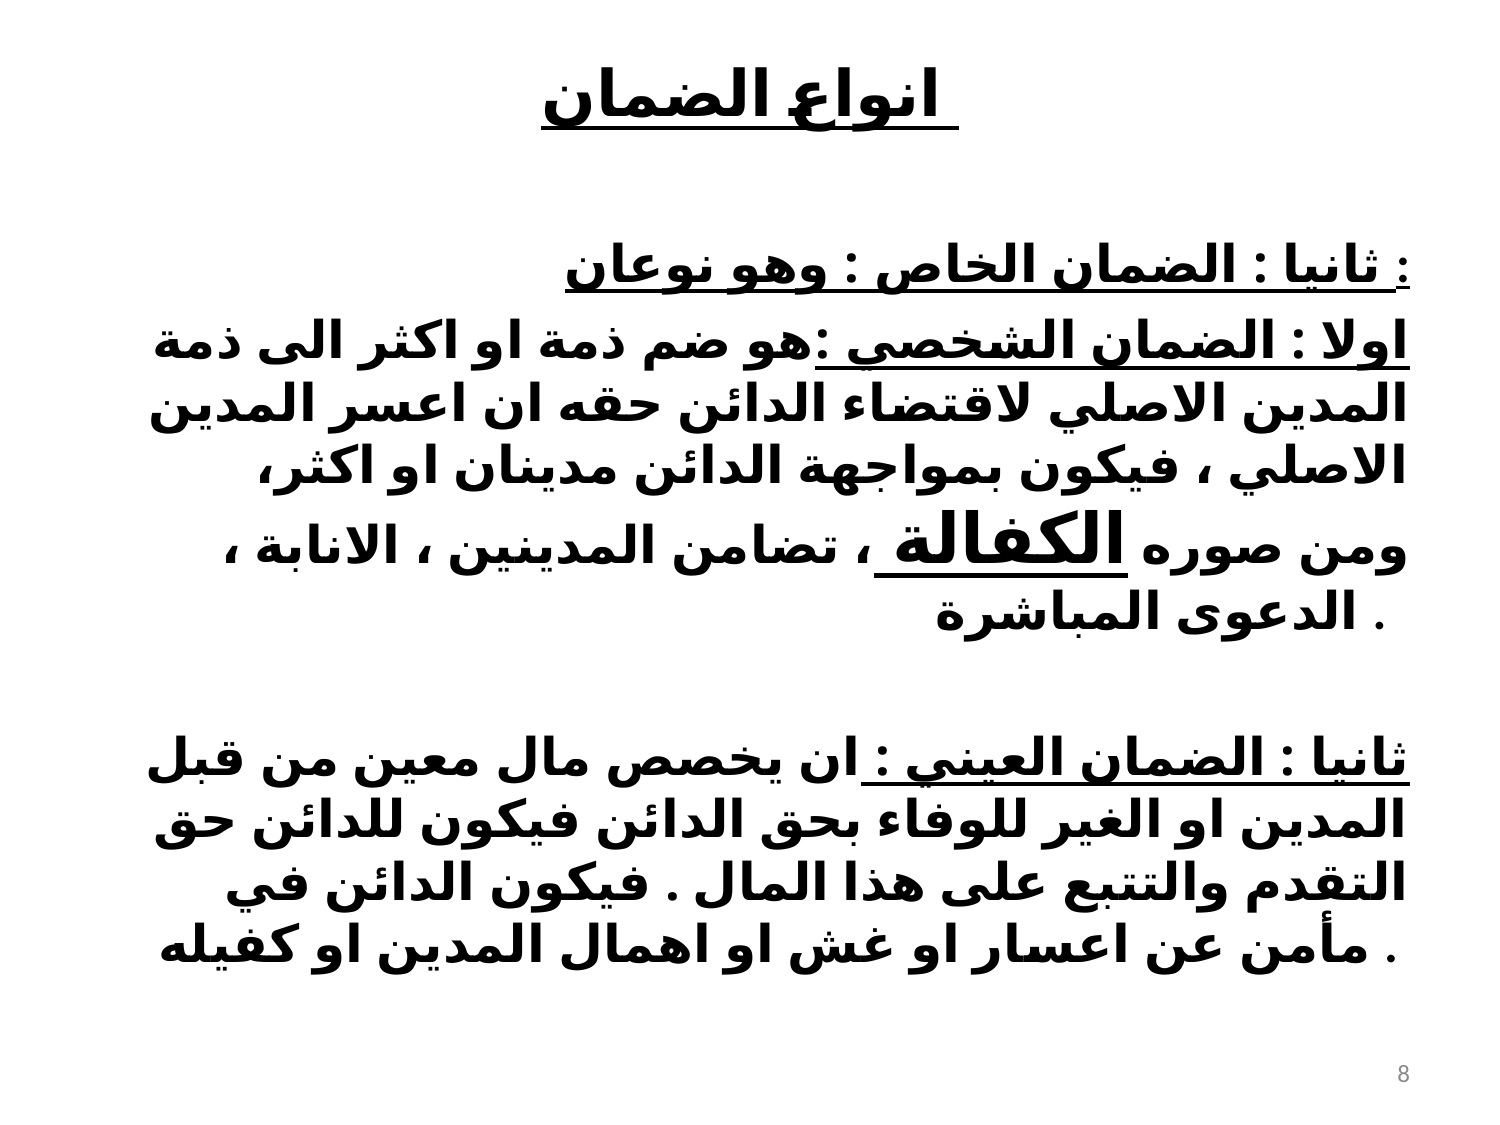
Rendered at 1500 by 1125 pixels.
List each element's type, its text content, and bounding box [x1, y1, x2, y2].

list ثانيا : الضمان الخاص : وهو نوعان : اولا : الضمان الشخصي :هو ضم ذمة او اكثر الى ذمة المدين الاصلي لاقتضاء الدائن حقه ان اعسر المدين الاصلي ، فيكون بمواجهة الدائن مدينان او اكثر، ومن صوره الكفالة ، تضامن المدينين ، الانابة ، الدعوى المباشرة . ثانيا : الضمان العيني : ان يخصص مال معين من قبل المدين او الغير للوفاء بحق الدائن فيكون للدائن حق التقدم والتتبع على هذا المال . فيكون الدائن في مأمن عن اعسار او غش او اهمال المدين او كفيله . [75, 149, 1425, 1005]
title انواع الضمان [75, 45, 1425, 138]
slide_number 8 [1074, 1042, 1425, 1103]
